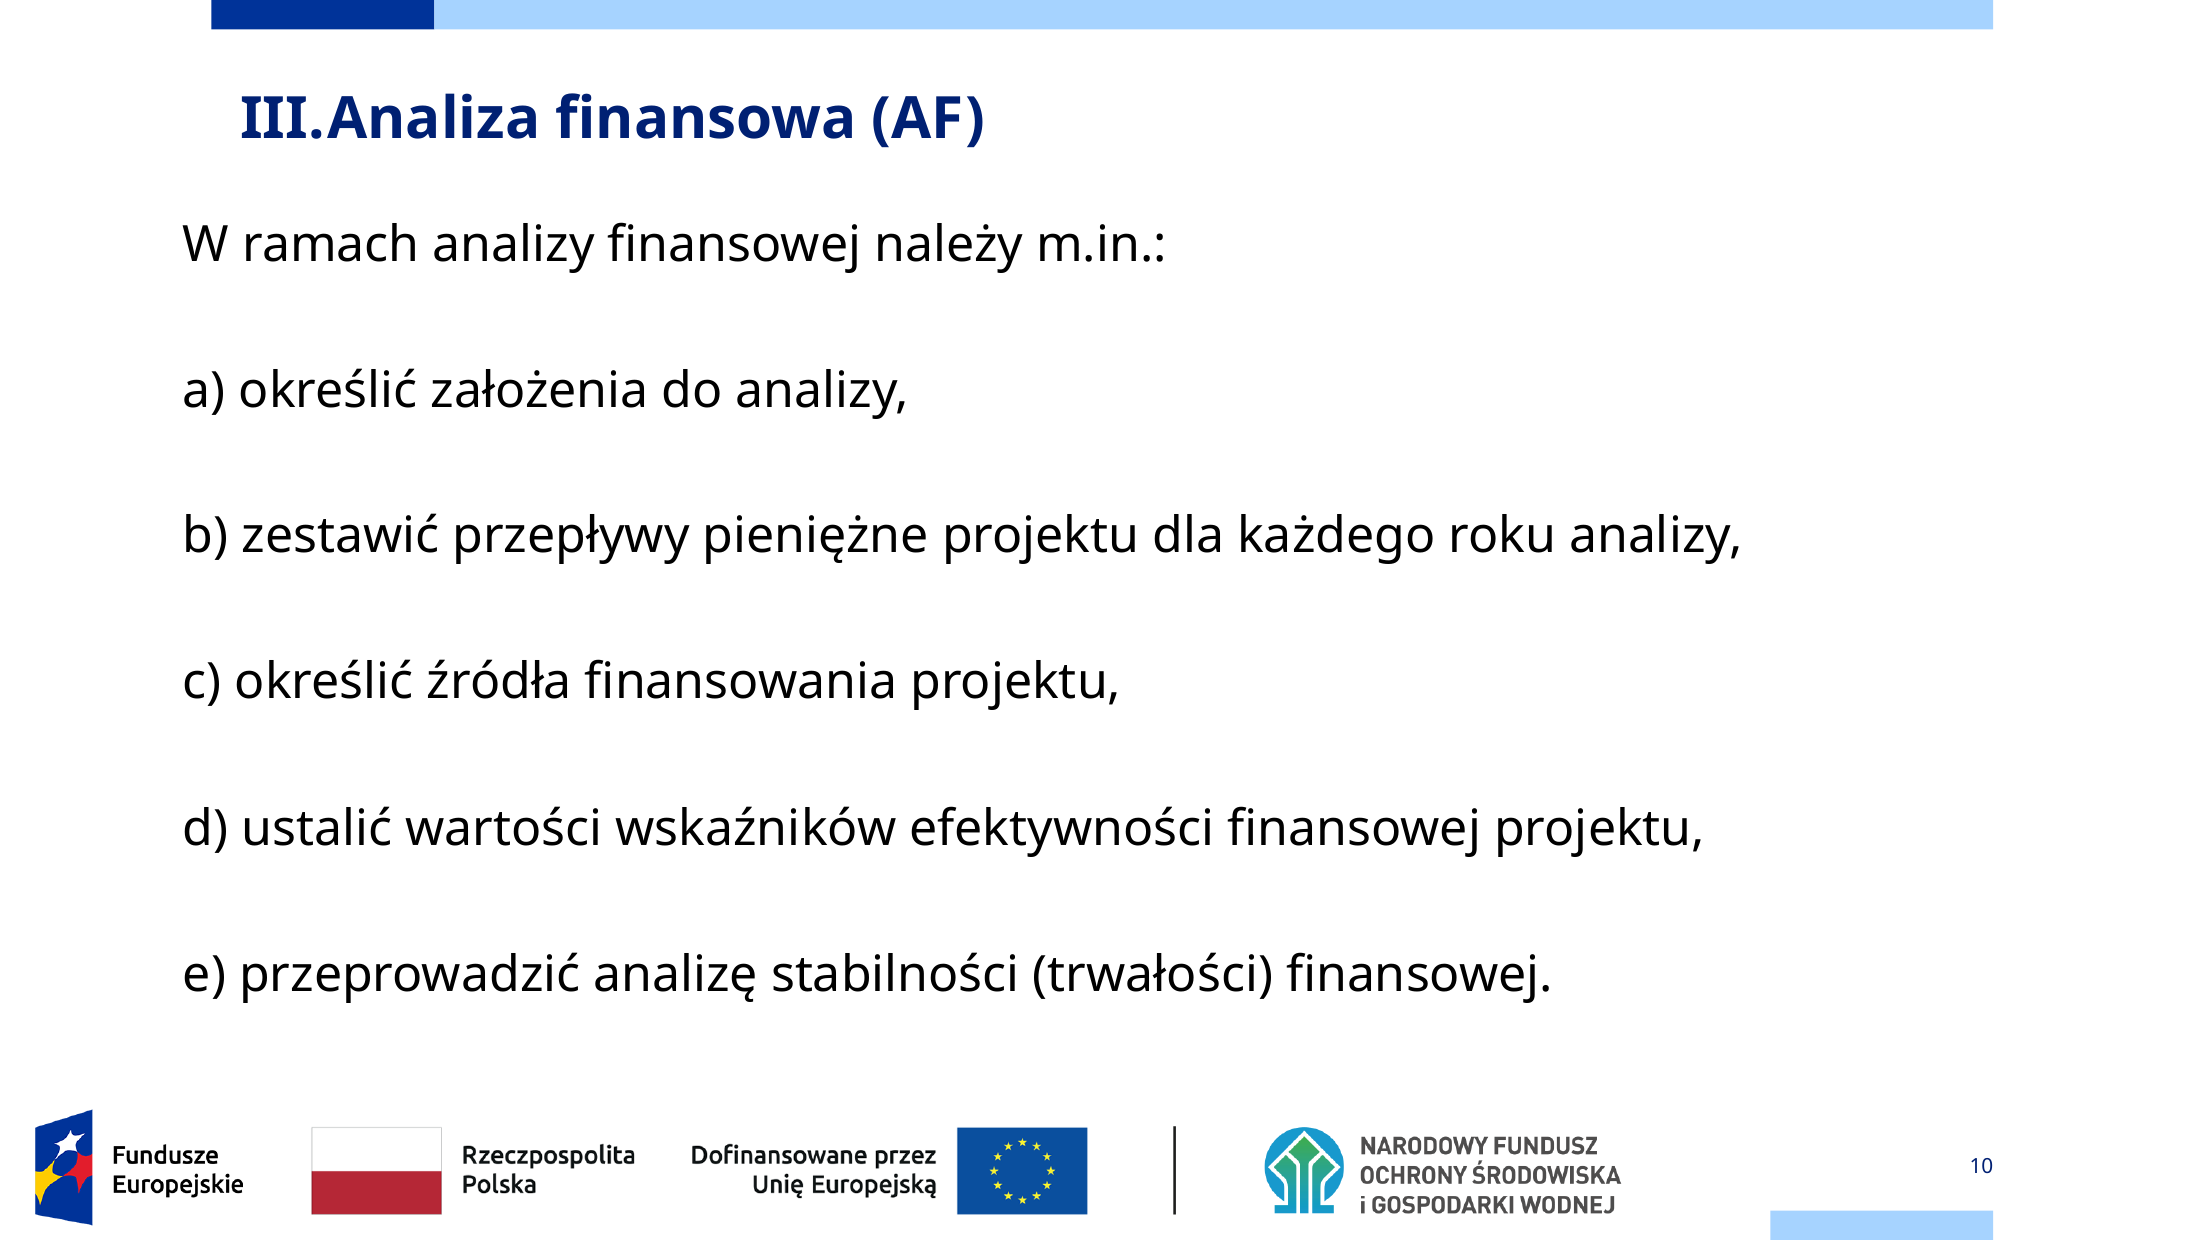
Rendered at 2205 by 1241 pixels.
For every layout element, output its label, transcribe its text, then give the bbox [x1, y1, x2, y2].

title III. Analiza finansowa (AF) [240, 75, 2022, 220]
list W ramach analizy finansowej należy m.in.: a) określić założenia do analizy, b) zestawić przepływy pieniężne projektu dla każdego roku analizy, c) określić źródła finansowania projektu, d) ustalić wartości wskaźników efektywności finansowej projektu, e) przeprowadzić analizę stabilności (trwałości) finansowej. [182, 220, 2185, 1119]
picture [3, 1078, 1656, 1241]
slide_number 10 [1770, 1151, 1993, 1182]
